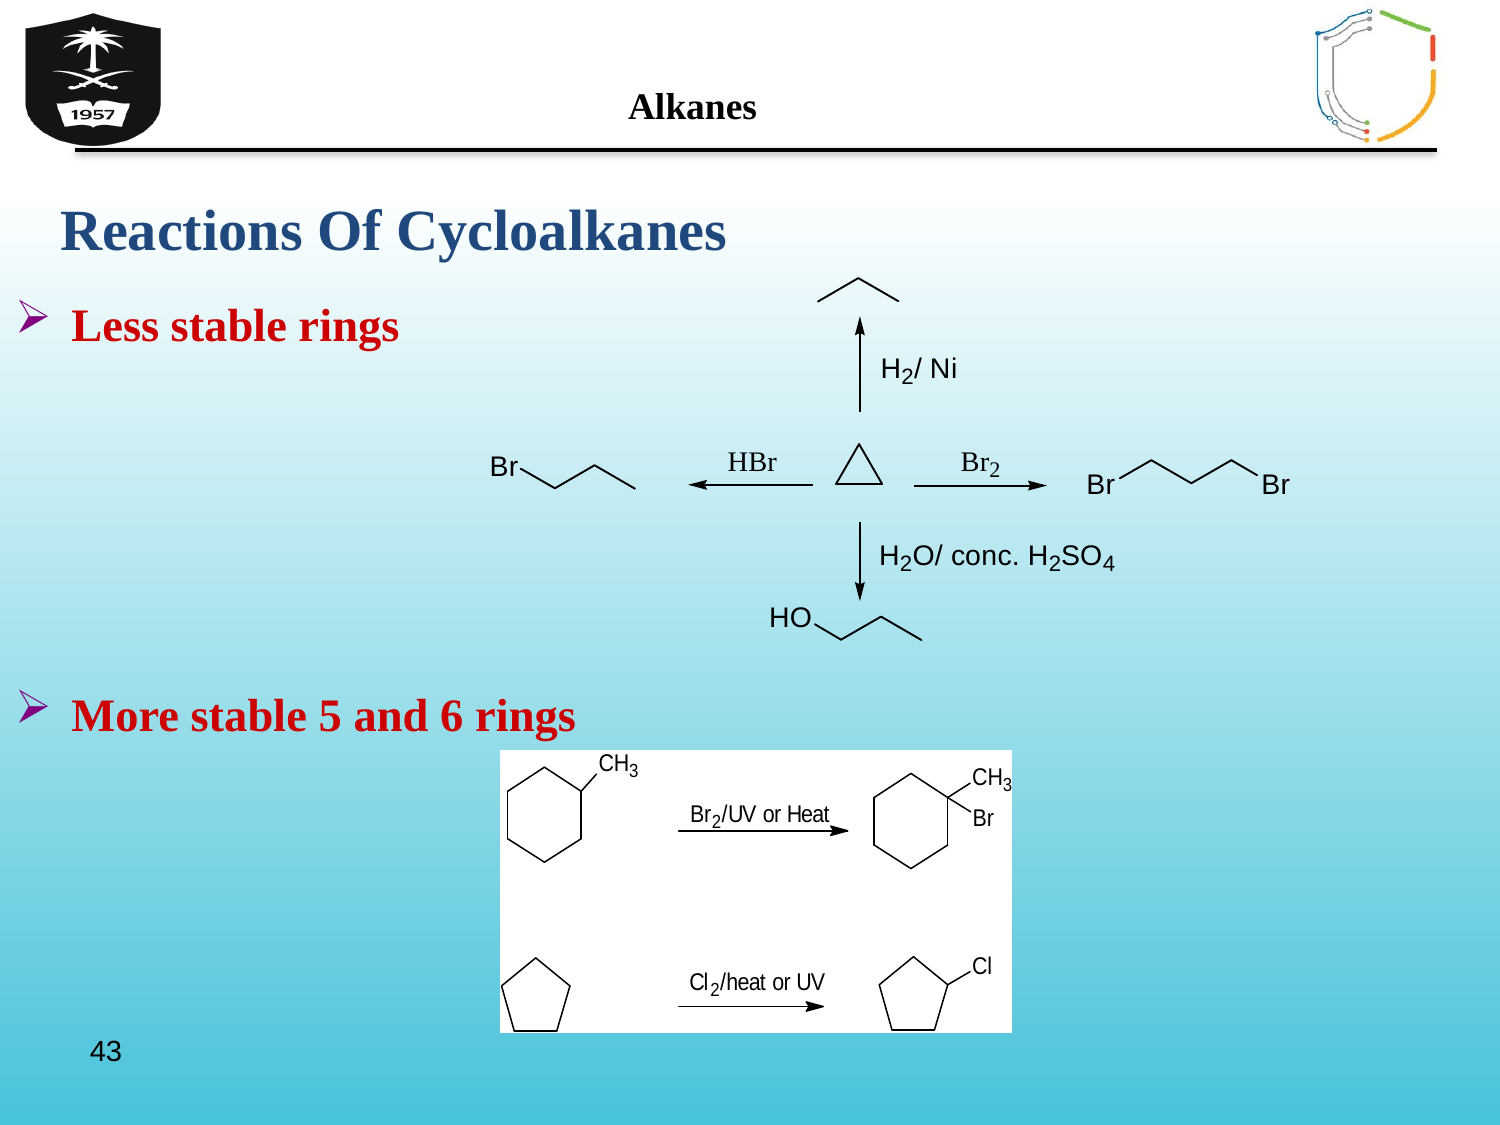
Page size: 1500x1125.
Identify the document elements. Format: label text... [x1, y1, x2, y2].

title Reactions Of Cycloalkanes [24, 174, 763, 280]
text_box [499, 749, 1013, 1034]
list Less stable rings More stable 5 and 6 rings [0, 287, 1350, 750]
text_box Alkanes [613, 74, 773, 135]
picture [1287, 0, 1463, 165]
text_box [489, 274, 1291, 643]
text_box 43 [75, 1024, 425, 1103]
picture [24, 12, 163, 151]
